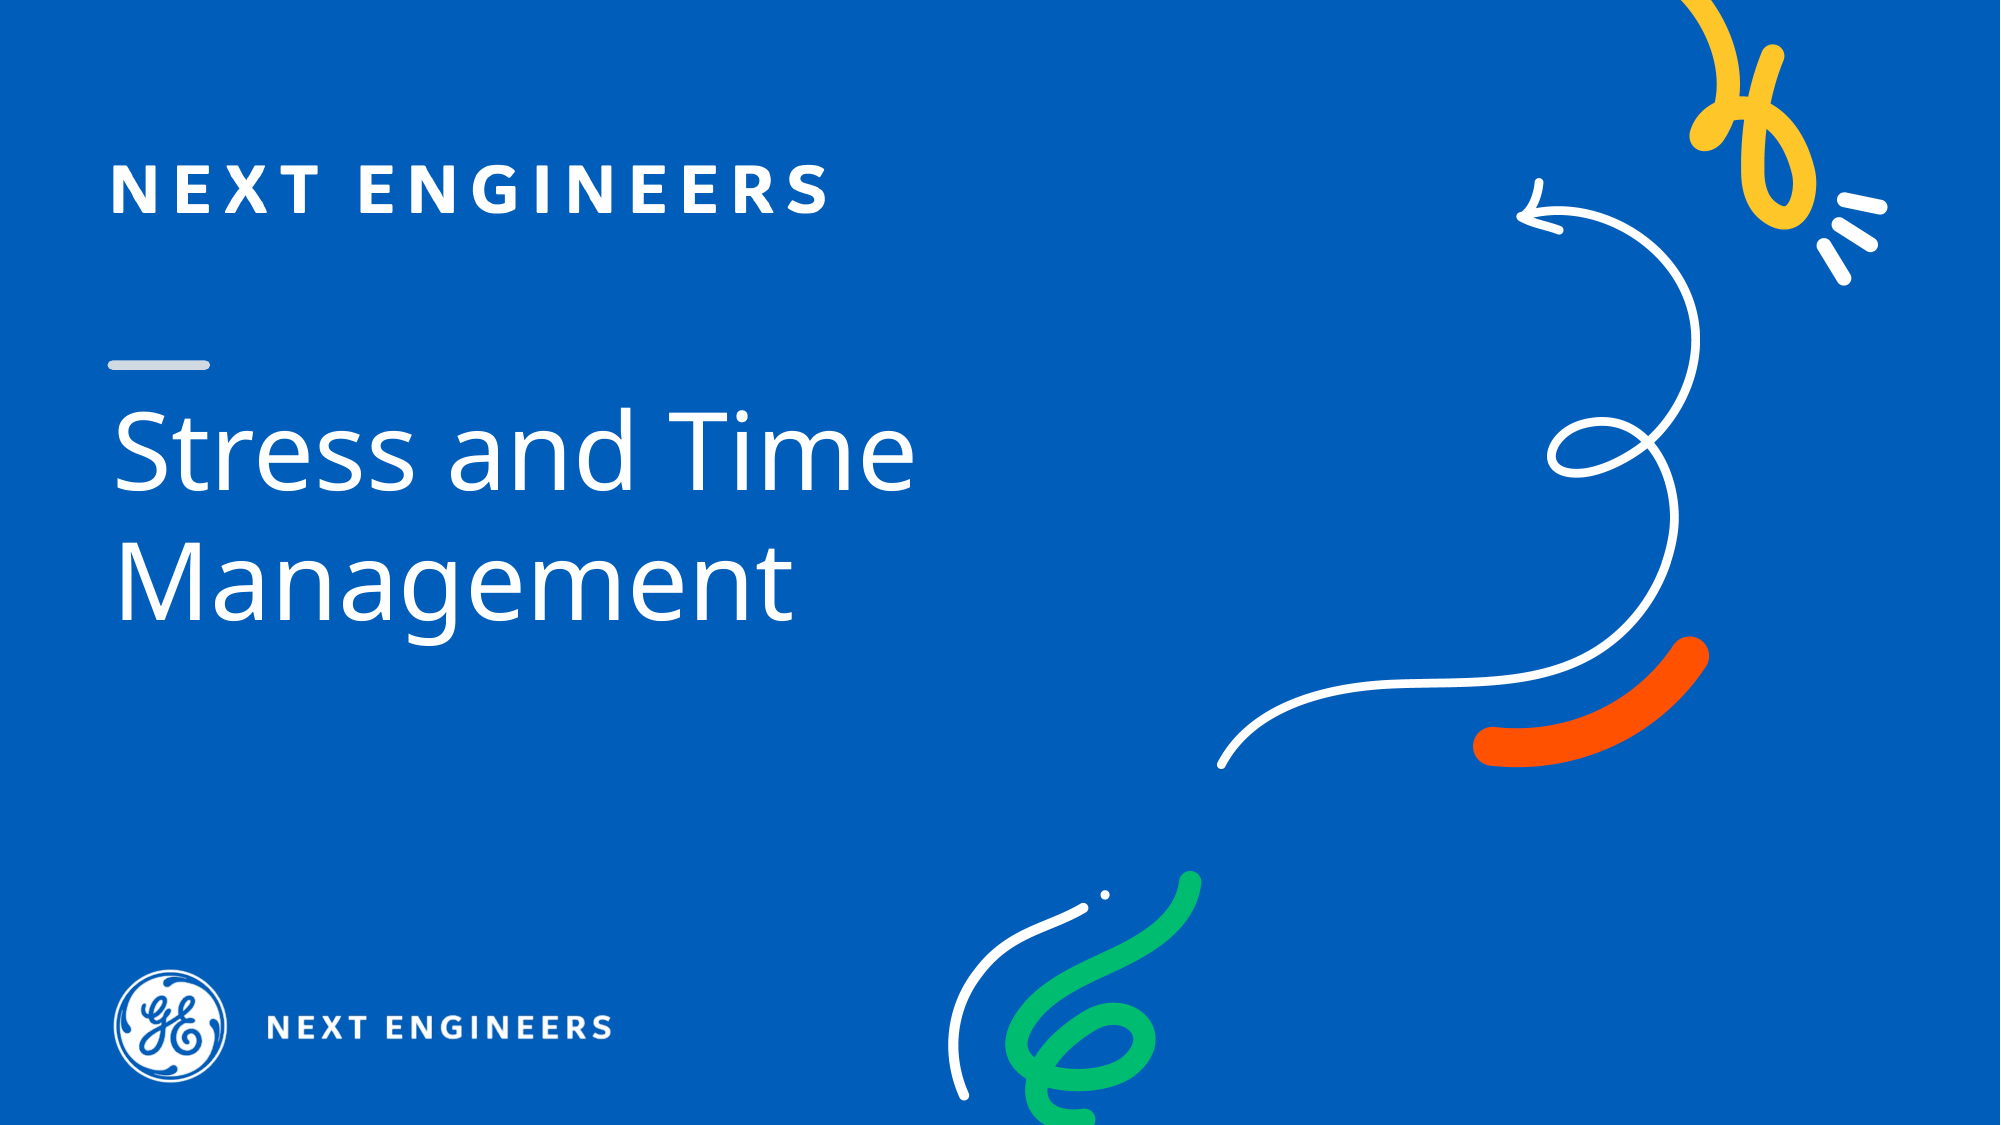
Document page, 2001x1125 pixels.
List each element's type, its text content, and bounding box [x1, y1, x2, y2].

title Stress and Time Management [112, 382, 1485, 824]
picture [0, 0, 2000, 1125]
